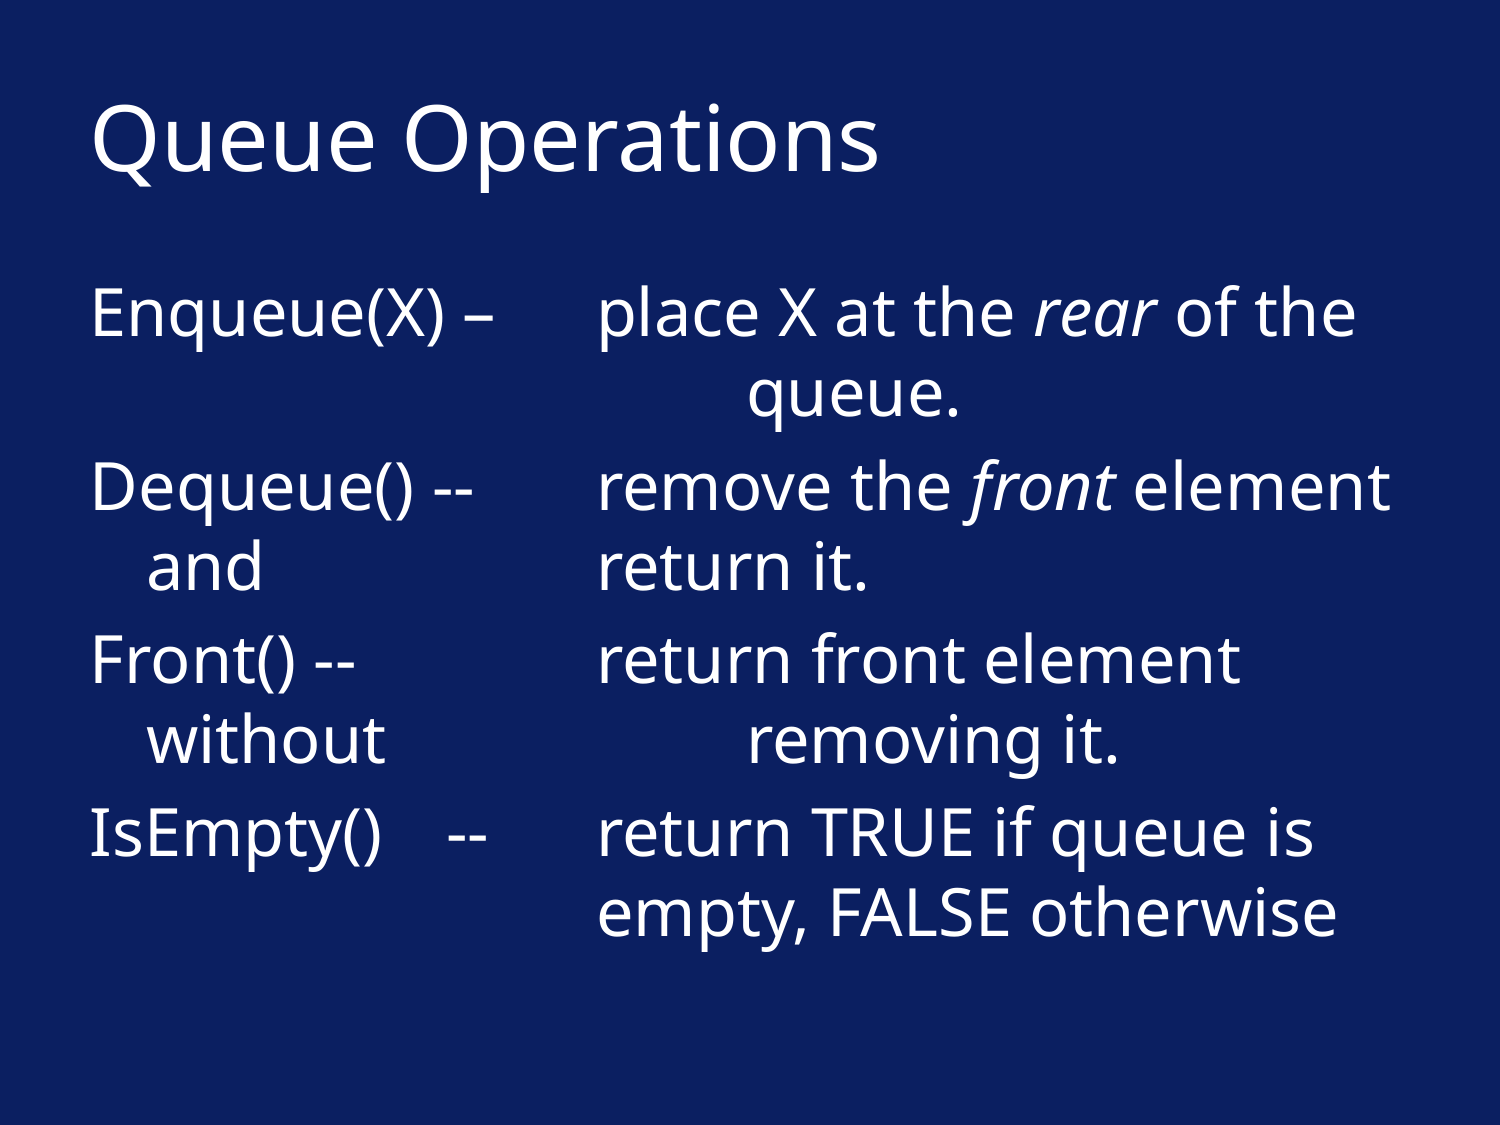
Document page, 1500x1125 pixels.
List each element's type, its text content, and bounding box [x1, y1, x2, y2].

title Queue Operations [74, 59, 1425, 210]
list Enqueue(X) – place X at the rear of the queue. Dequeue() -- remove the front element and return it. Front() -- return front element without removing it. IsEmpty() -- return TRUE if queue is empty, FALSE otherwise [74, 262, 1425, 1013]
